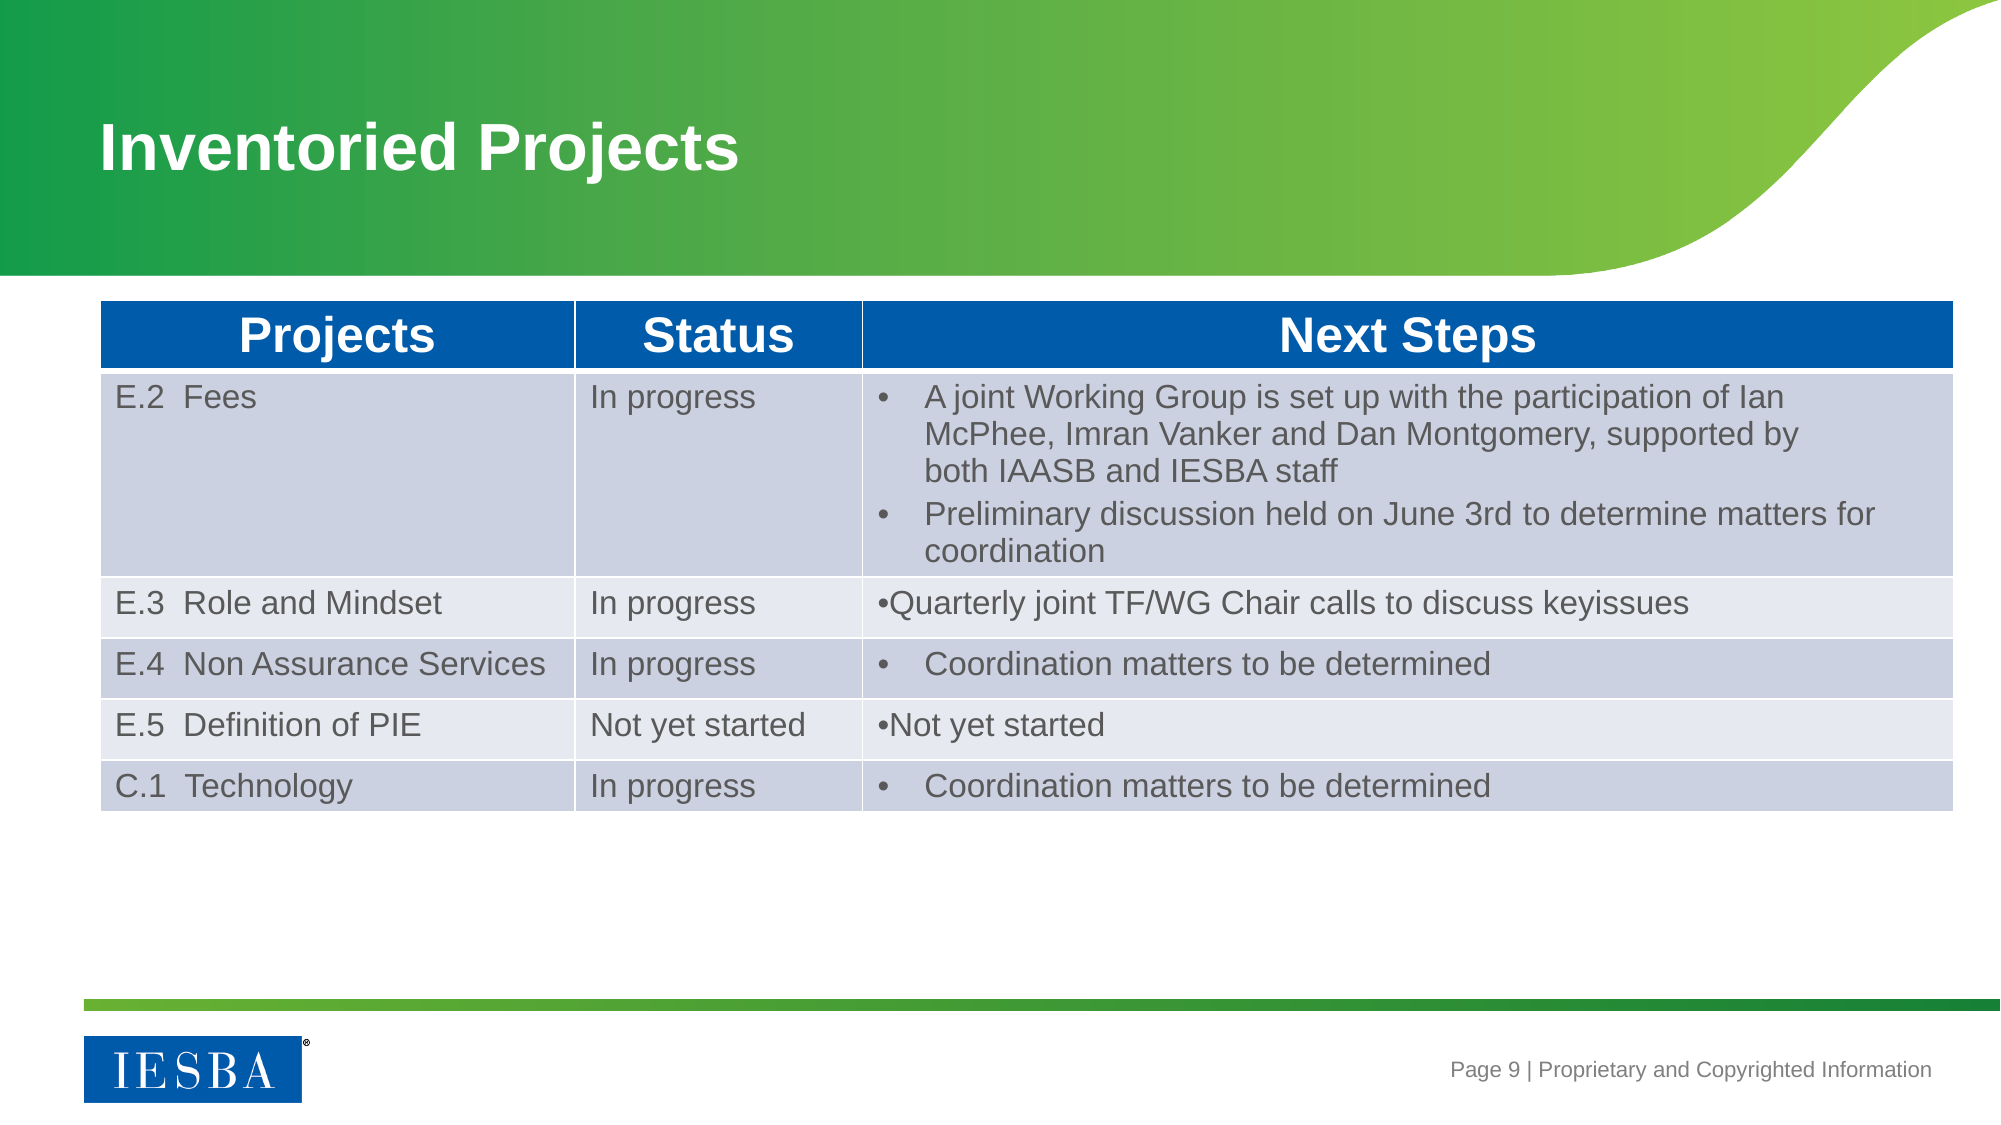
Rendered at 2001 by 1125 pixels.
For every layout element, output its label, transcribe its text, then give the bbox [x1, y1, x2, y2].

table_cell Coordination matters to be determined [863, 639, 1953, 698]
table_cell E.3 Role and Mindset [101, 578, 574, 637]
table_header Next Steps [863, 301, 1953, 368]
picture [0, 0, 2000, 276]
table_cell A joint Working Group is set up with the participation of Ian McPhee, Imran Vanker and Dan Montgomery, supported by both IAASB and IESBA staff Preliminary discussion held on June 3rd to determine matters for coordination [863, 374, 1953, 576]
table_cell In progress [576, 639, 862, 698]
table_cell Coordination matters to be determined [863, 761, 1953, 811]
table_cell Not yet started [576, 700, 862, 759]
table_cell E.4 Non Assurance Services [101, 639, 574, 698]
table_cell E.2 Fees [101, 374, 574, 576]
table_cell In progress [576, 374, 862, 576]
table_cell In progress [576, 761, 862, 811]
title Inventoried Projects [99, 99, 1750, 188]
table_header Projects [101, 301, 574, 368]
table_header Status [576, 301, 862, 368]
table_cell In progress [576, 578, 862, 637]
table_cell Not yet started [863, 700, 1953, 759]
table_cell Quarterly joint TF/WG Chair calls to discuss keyissues [863, 578, 1953, 637]
table_cell E.5 Definition of PIE [101, 700, 574, 759]
picture [84, 1036, 310, 1103]
table_cell C.1 Technology [101, 761, 574, 811]
